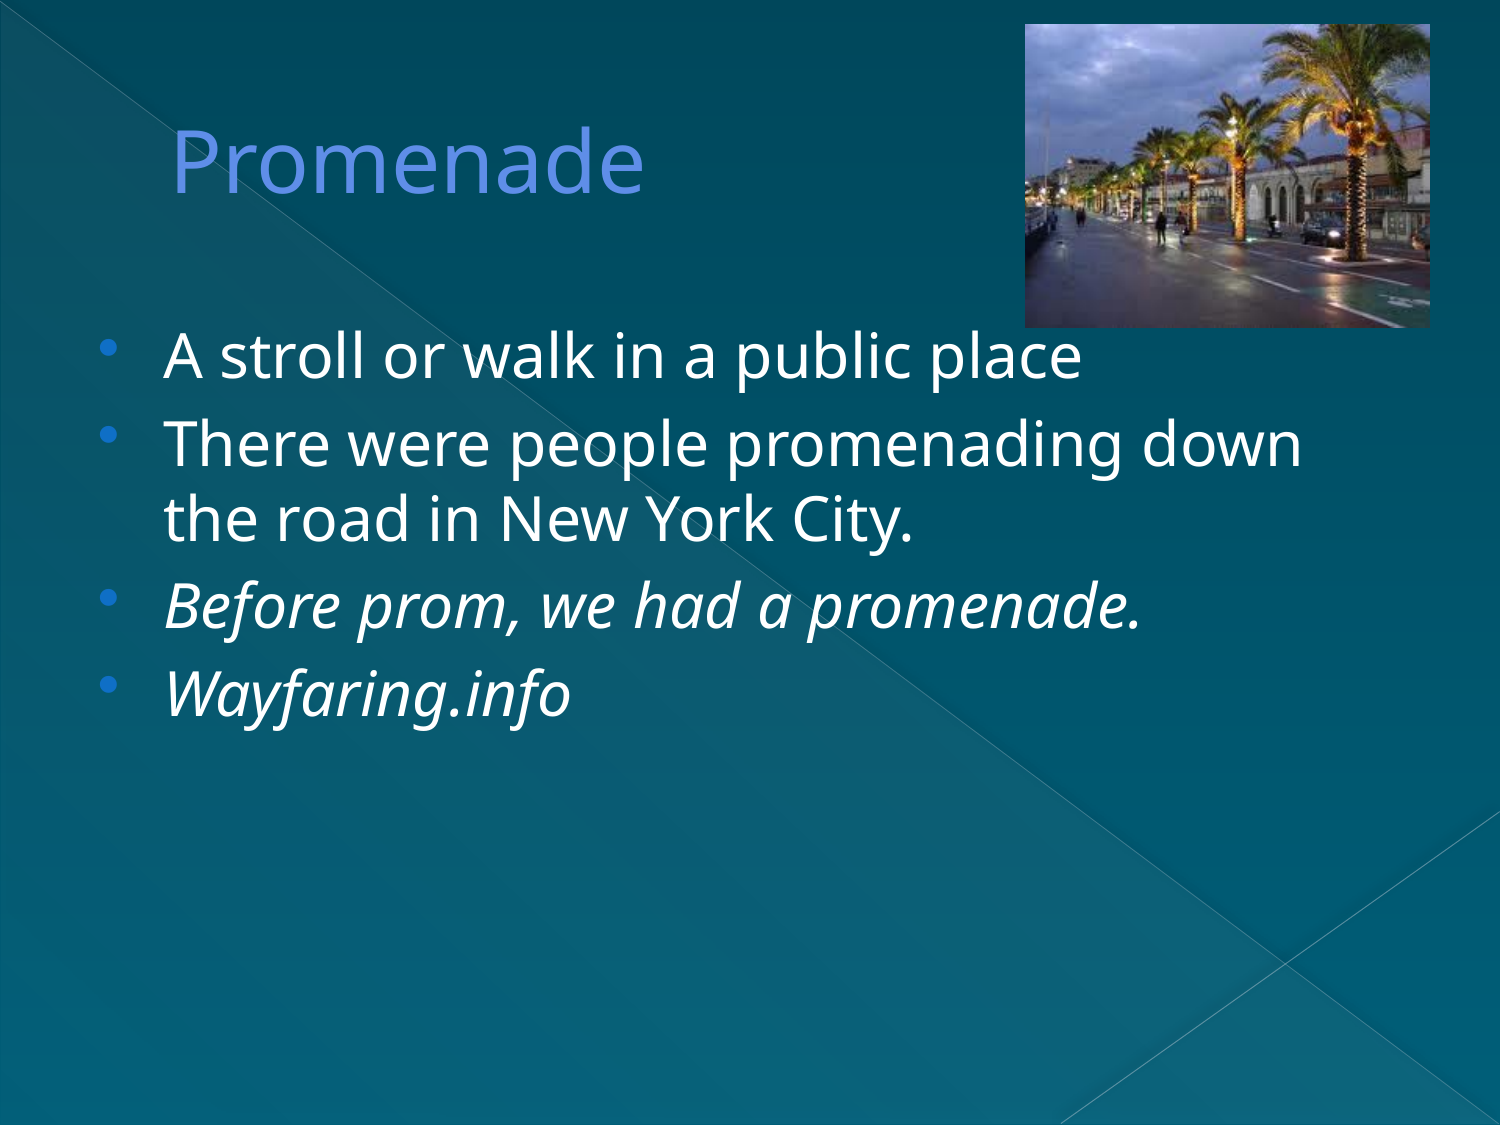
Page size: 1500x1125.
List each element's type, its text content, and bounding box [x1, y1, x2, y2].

picture [1026, 25, 1429, 327]
list A stroll or walk in a public place There were people promenading down the road in New York City. Before prom, we had a promenade. Wayfaring.info [75, 308, 1425, 1059]
title Promenade [75, 43, 1015, 274]
